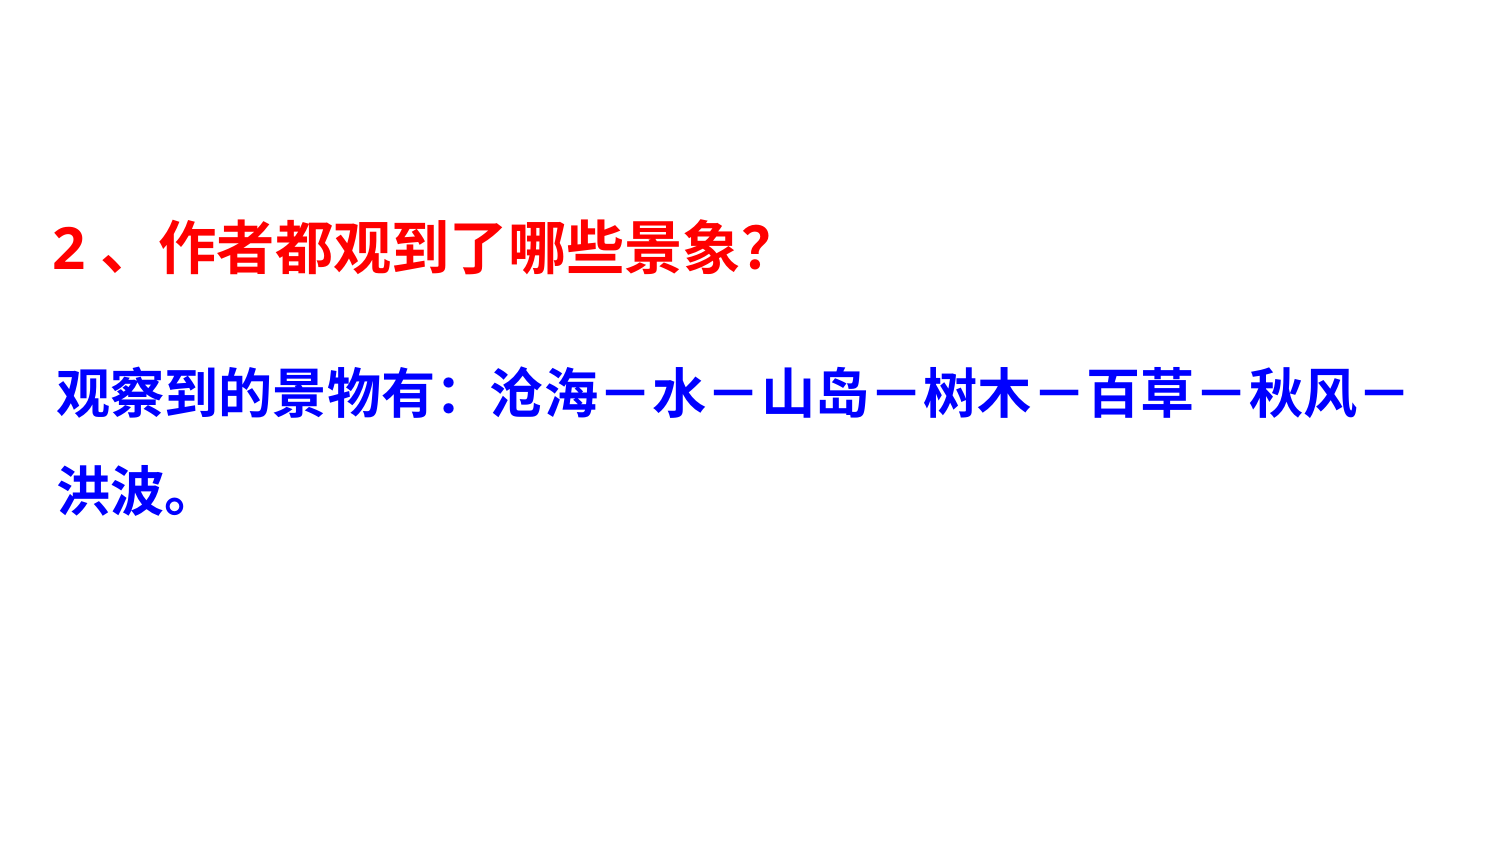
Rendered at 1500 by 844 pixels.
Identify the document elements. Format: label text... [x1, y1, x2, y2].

text_box 观察到的景物有：沧海－水－山岛－树木－百草－秋风－洪波。 [41, 319, 1430, 530]
text_box 2、作者都观到了哪些景象？ [36, 169, 1384, 289]
